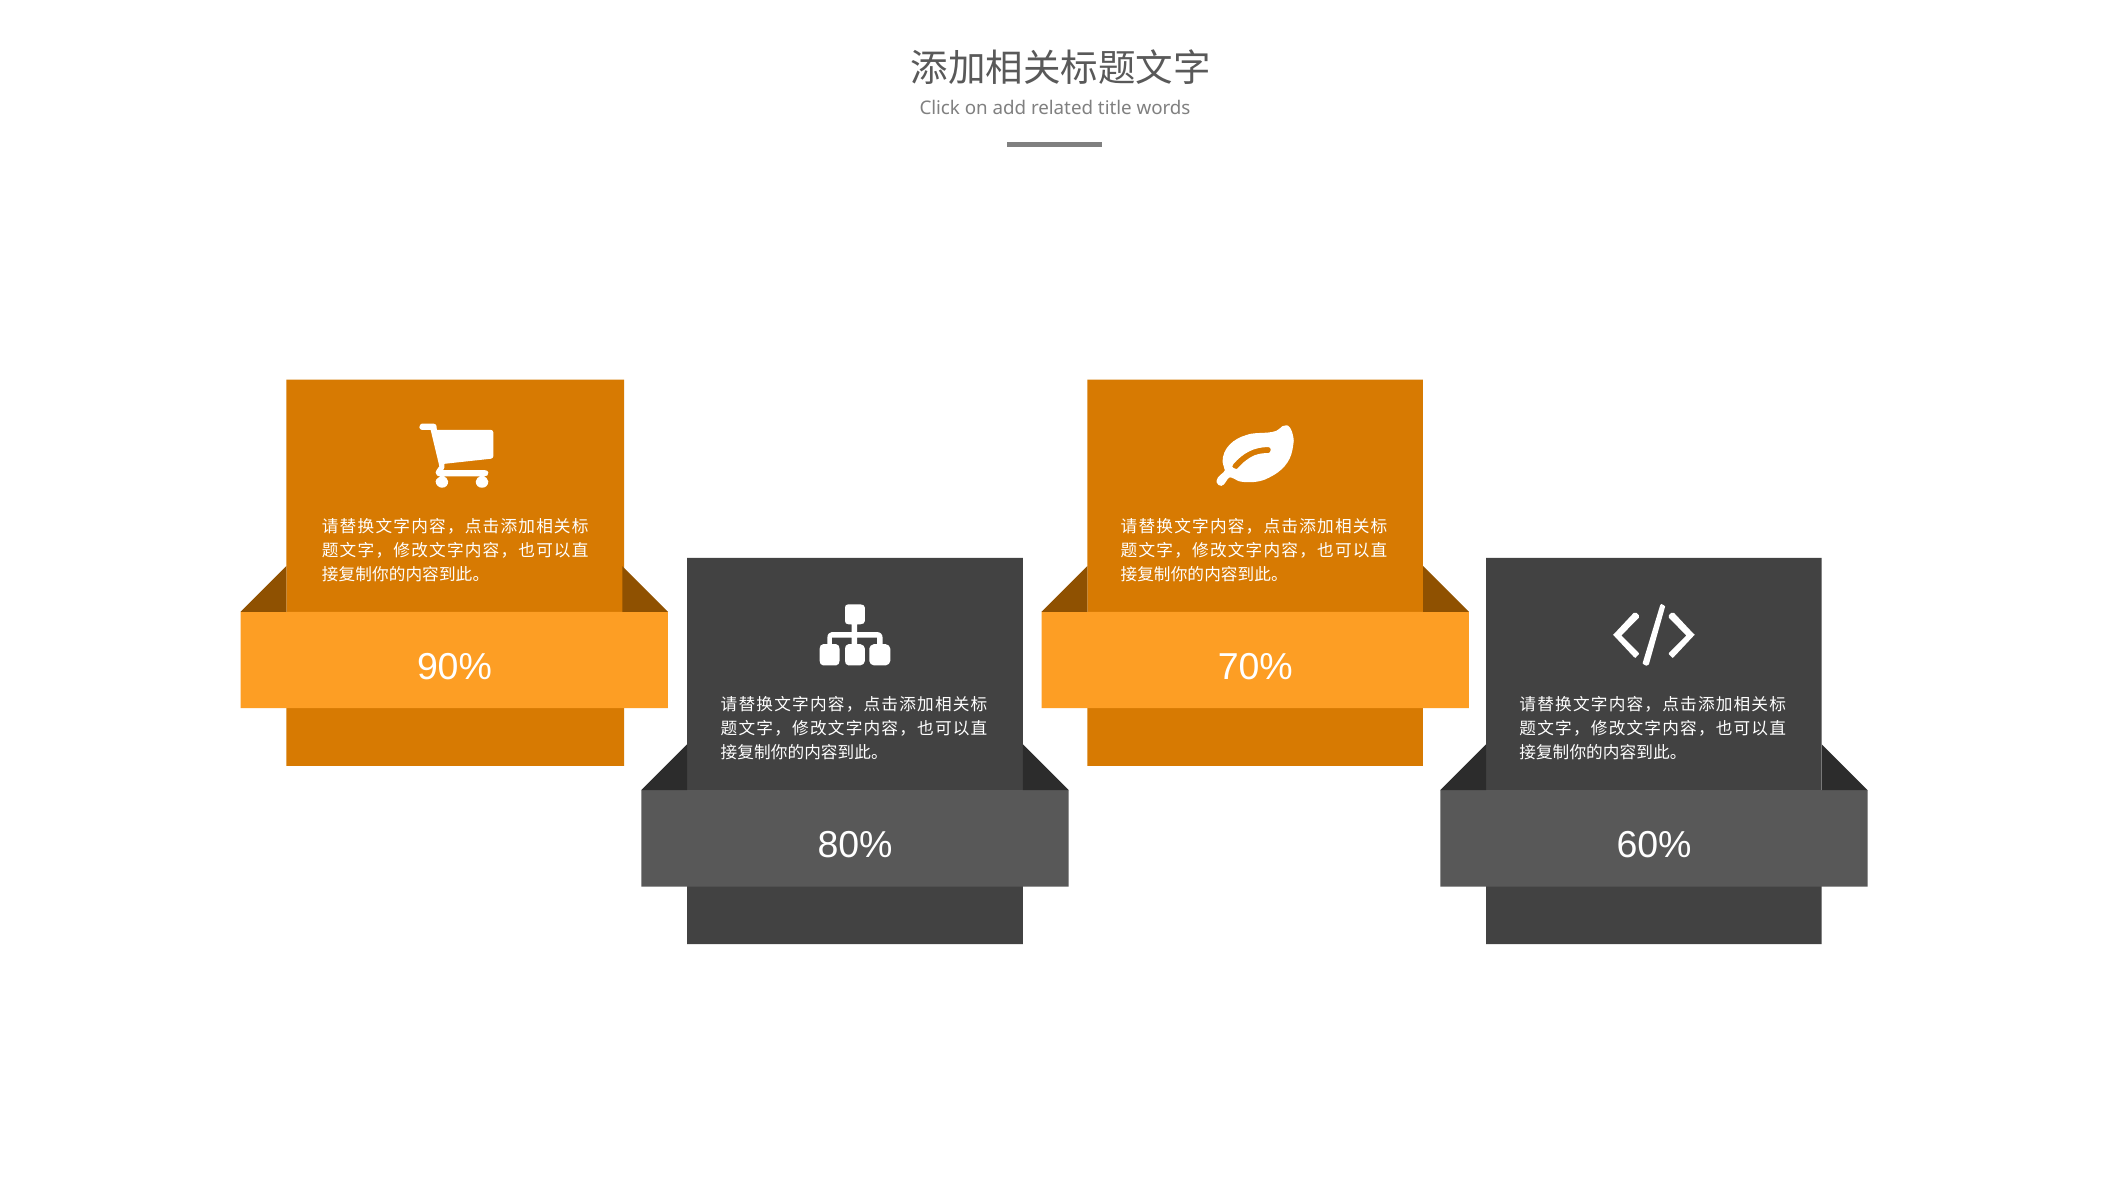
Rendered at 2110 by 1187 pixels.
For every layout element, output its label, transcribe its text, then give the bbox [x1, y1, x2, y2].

text_box [1668, 612, 1695, 658]
text_box [686, 887, 1024, 945]
text_box [1485, 887, 1823, 945]
text_box [285, 379, 625, 566]
text_box [1485, 557, 1823, 744]
text_box [1086, 709, 1424, 767]
text_box [1086, 379, 1424, 566]
text_box 请替换文字内容，点击添加相关标题文字，修改文字内容，也可以直接复制你的内容到此。 [1120, 511, 1388, 566]
text_box [686, 557, 1024, 744]
text_box 添加相关标题文字 [877, 37, 1245, 95]
text_box 请替换文字内容，点击添加相关标题文字，修改文字内容，也可以直接复制你的内容到此。 [720, 690, 988, 744]
text_box 请替换文字内容，点击添加相关标题文字，修改文字内容，也可以直接复制你的内容到此。 [321, 511, 589, 566]
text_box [1041, 566, 1469, 709]
text_box Click on add related title words [877, 89, 1232, 124]
text_box 请替换文字内容，点击添加相关标题文字，修改文字内容，也可以直接复制你的内容到此。 [1519, 690, 1787, 744]
text_box [819, 604, 891, 666]
text_box [285, 709, 625, 767]
text_box [1216, 425, 1294, 486]
text_box [1642, 604, 1666, 666]
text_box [240, 566, 669, 709]
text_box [641, 744, 1069, 887]
text_box [1612, 612, 1639, 658]
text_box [1440, 744, 1868, 887]
text_box [419, 423, 494, 488]
